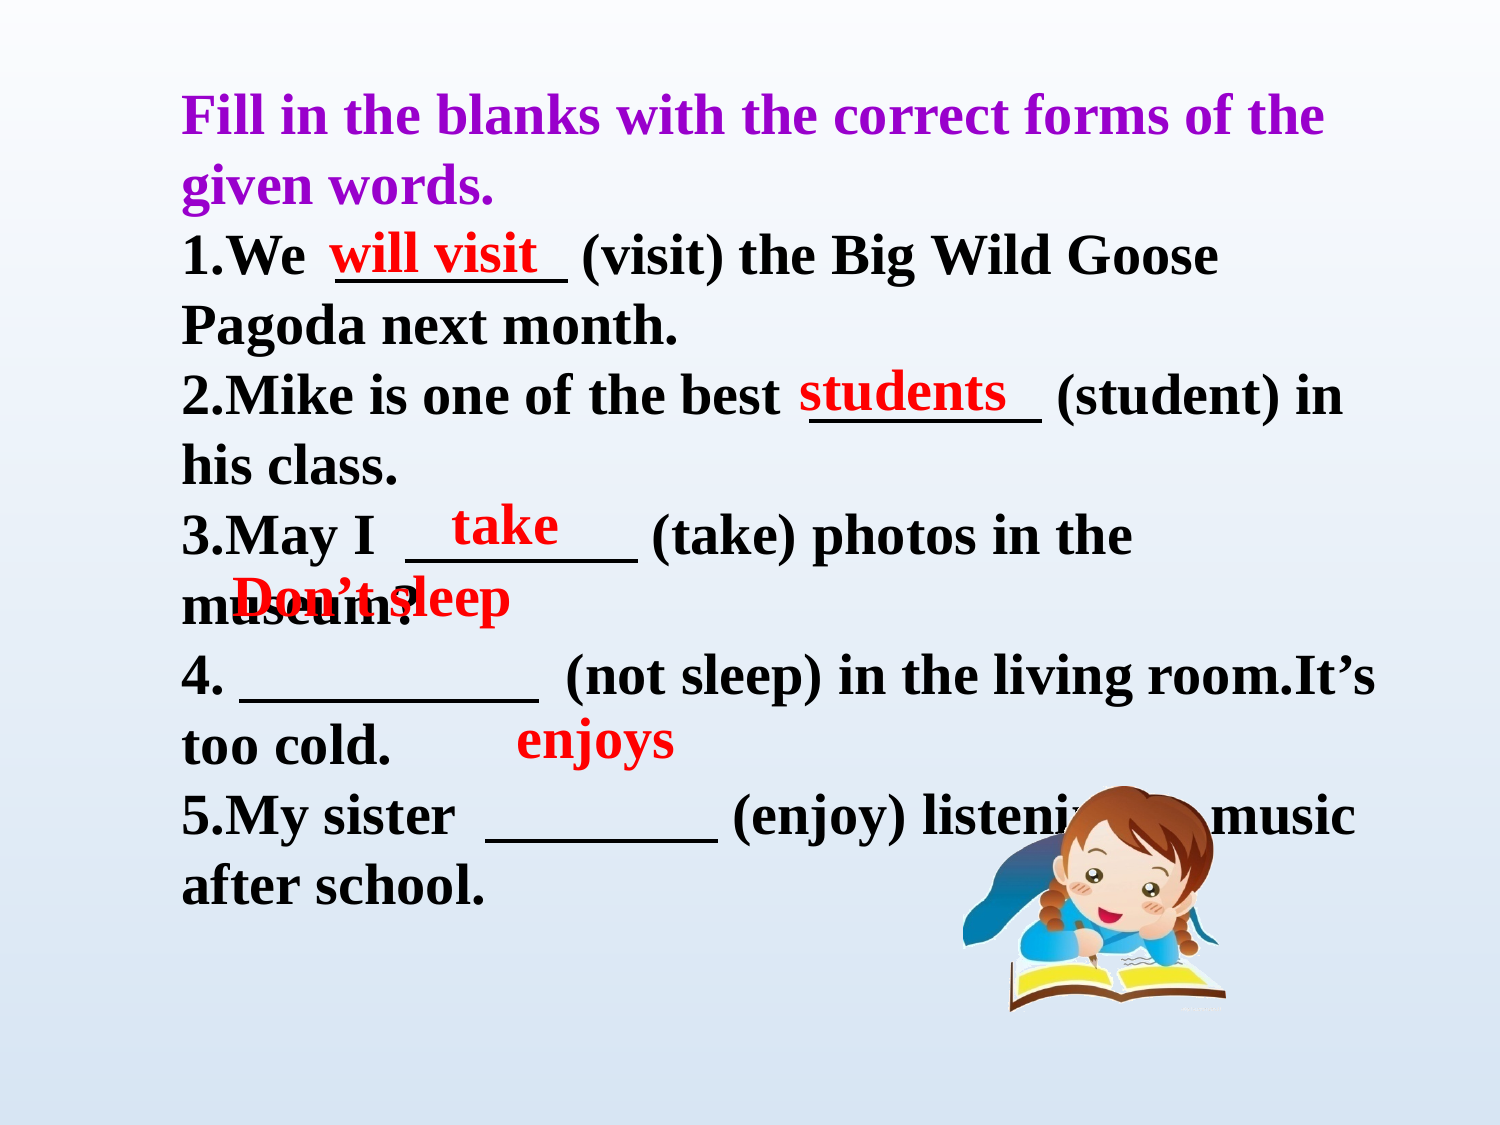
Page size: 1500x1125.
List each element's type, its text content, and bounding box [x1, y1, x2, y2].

text_box students [784, 344, 1023, 430]
text_box Don’t sleep [217, 550, 528, 636]
text_box Fill in the blanks with the correct forms of the given words. 1.We (visit) the Big Wild Goose Pagoda next month. 2.Mike is one of the best (student) in his class. 3.May I (take) photos in the museum? 4. (not sleep) in the living room.It’s too cold. 5.My sister (enjoy) listening to music after school. [166, 69, 1399, 994]
text_box enjoys [501, 692, 691, 778]
text_box take [437, 478, 574, 564]
text_box will visit [314, 206, 554, 291]
picture [963, 786, 1227, 1012]
